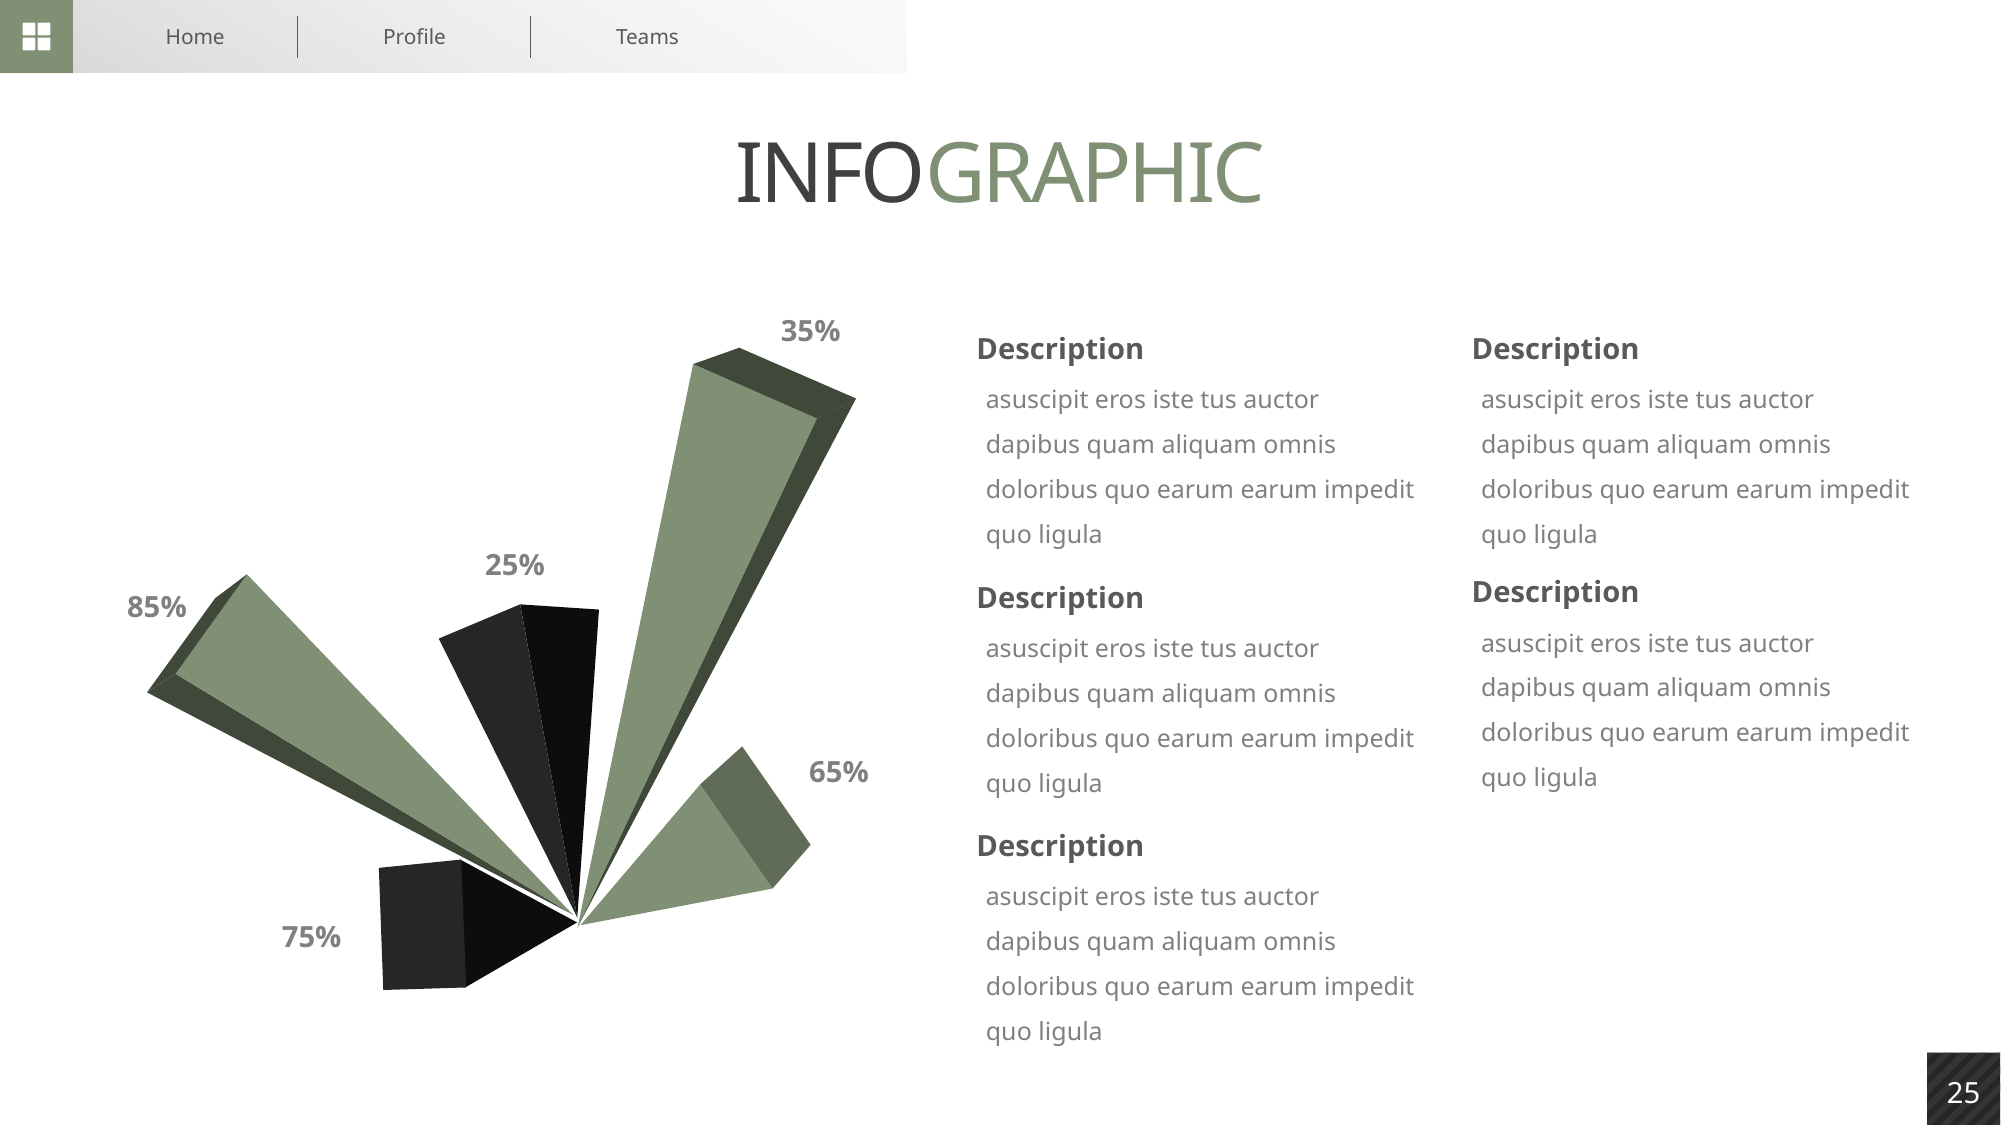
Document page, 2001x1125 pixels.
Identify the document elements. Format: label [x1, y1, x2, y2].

text_box [0, 0, 2001, 1125]
